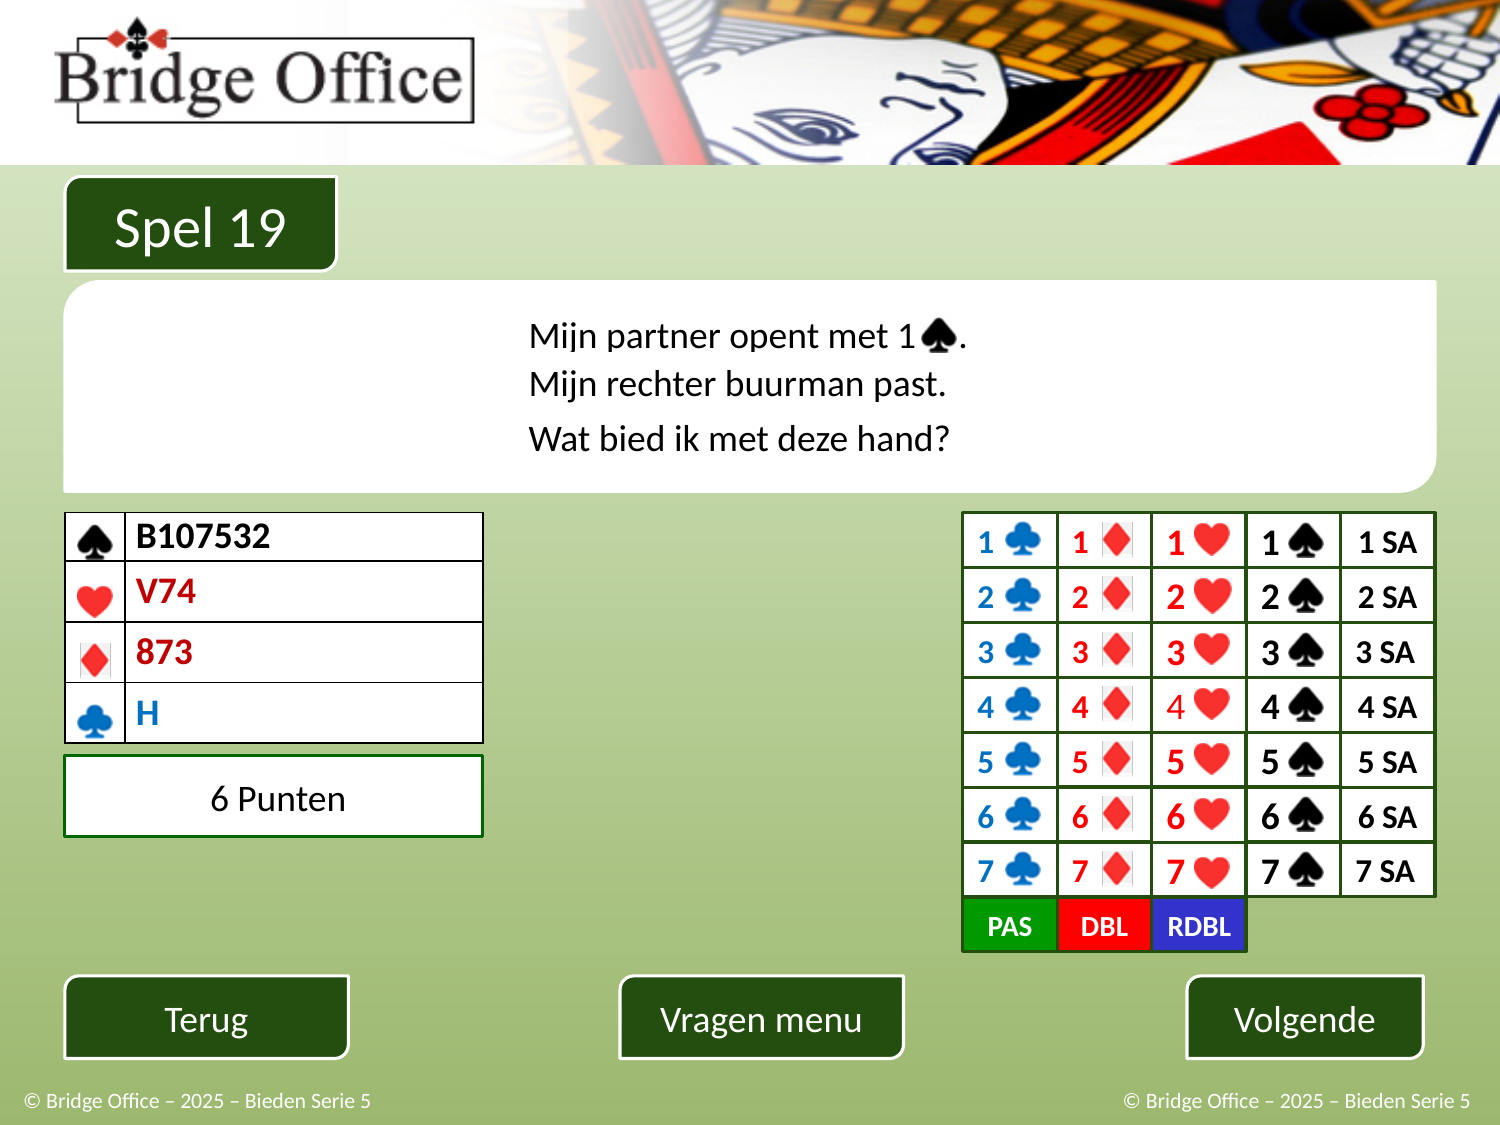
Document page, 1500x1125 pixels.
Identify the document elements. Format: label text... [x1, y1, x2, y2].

text_box Mijn rechter buurman past. [513, 352, 987, 406]
table_cell 873 [126, 623, 482, 682]
picture [1099, 576, 1135, 613]
text_box 6 [1245, 786, 1339, 841]
text_box 3 SA [1339, 621, 1437, 676]
text_box Volgende [1185, 974, 1425, 1061]
text_box 4 SA [1339, 676, 1437, 734]
text_box Vragen menu [618, 974, 906, 1061]
picture [0, 0, 1500, 166]
picture [1004, 741, 1041, 778]
text_box 7 [1245, 841, 1339, 898]
text_box Spel 19 [63, 178, 339, 273]
table_cell [66, 562, 124, 621]
text_box 2 [1056, 569, 1153, 621]
table_header B107532 [126, 513, 482, 560]
picture [1288, 576, 1324, 613]
picture [1004, 576, 1041, 613]
picture [1288, 796, 1324, 832]
text_box 7 [1056, 841, 1150, 898]
text_box 5 [1153, 734, 1248, 786]
text_box © Bridge Office – 2025 – Bieden Serie 5 [8, 1079, 393, 1121]
text_box 1 [961, 511, 1059, 569]
picture [1099, 851, 1135, 887]
text_box 3 [1150, 621, 1245, 676]
picture [1004, 851, 1041, 887]
picture [1288, 686, 1324, 723]
text_box 4 [1059, 676, 1150, 734]
picture [1004, 521, 1041, 558]
text_box 2 [1245, 569, 1339, 621]
text_box 1 SA [1342, 511, 1437, 569]
text_box 5 SA [1339, 734, 1437, 786]
table_cell V74 [126, 562, 482, 621]
text_box © Bridge Office – 2025 – Bieden Serie 5 [1107, 1079, 1500, 1121]
picture [1193, 688, 1230, 721]
text_box 3 [1245, 621, 1339, 676]
text_box 1 [1059, 511, 1153, 569]
picture [1288, 851, 1324, 887]
text_box 5 [1248, 734, 1339, 786]
picture [1193, 523, 1230, 556]
table_cell [66, 623, 124, 682]
text_box 6 [961, 786, 1056, 841]
text_box PAS [961, 896, 1059, 953]
text_box 1 [1245, 511, 1342, 569]
text_box 6 [1150, 786, 1245, 841]
text_box 7 [1150, 841, 1245, 898]
text_box 7 [961, 841, 1056, 896]
text_box 6 [1056, 786, 1150, 841]
text_box 3 [1056, 621, 1150, 676]
text_box 5 [961, 734, 1059, 786]
text_box 4 [1245, 676, 1339, 734]
picture [1288, 741, 1324, 778]
picture [1099, 522, 1135, 558]
text_box 5 [1059, 734, 1153, 786]
picture [1099, 796, 1135, 833]
picture [1099, 631, 1135, 668]
picture [1193, 798, 1230, 830]
picture [1288, 631, 1324, 668]
text_box 1 [1153, 511, 1245, 569]
picture [77, 643, 113, 679]
text_box 2 [961, 569, 1056, 621]
picture [1193, 743, 1230, 776]
text_box RDBL [1153, 898, 1248, 953]
text_box 4 [1150, 676, 1245, 734]
text_box [63, 280, 1437, 493]
text_box Mijn partner opent met 1 . [513, 303, 1022, 364]
text_box 7 SA [1339, 844, 1437, 898]
picture [1099, 686, 1135, 723]
picture [1099, 741, 1135, 778]
text_box Terug [63, 974, 350, 1061]
picture [1193, 857, 1230, 890]
text_box Wat bied ik met deze hand? [513, 406, 987, 467]
picture [77, 524, 113, 561]
text_box 6 Punten [63, 754, 484, 838]
picture [1288, 521, 1325, 558]
text_box 4 [961, 676, 1059, 734]
table_cell H [126, 683, 482, 742]
table_cell [66, 683, 124, 742]
picture [1004, 631, 1041, 668]
picture [77, 703, 113, 740]
table_header [66, 513, 124, 560]
picture [1193, 578, 1232, 614]
text_box DBL [1059, 898, 1153, 953]
picture [1004, 686, 1041, 723]
table_cell [72, 744, 117, 751]
text_box 2 SA [1339, 569, 1437, 621]
text_box 6 SA [1339, 786, 1437, 844]
text_box 2 [1153, 569, 1245, 621]
picture [77, 585, 113, 618]
picture [920, 316, 957, 353]
picture [1194, 633, 1230, 666]
picture [1004, 796, 1041, 833]
text_box 3 [961, 621, 1056, 676]
